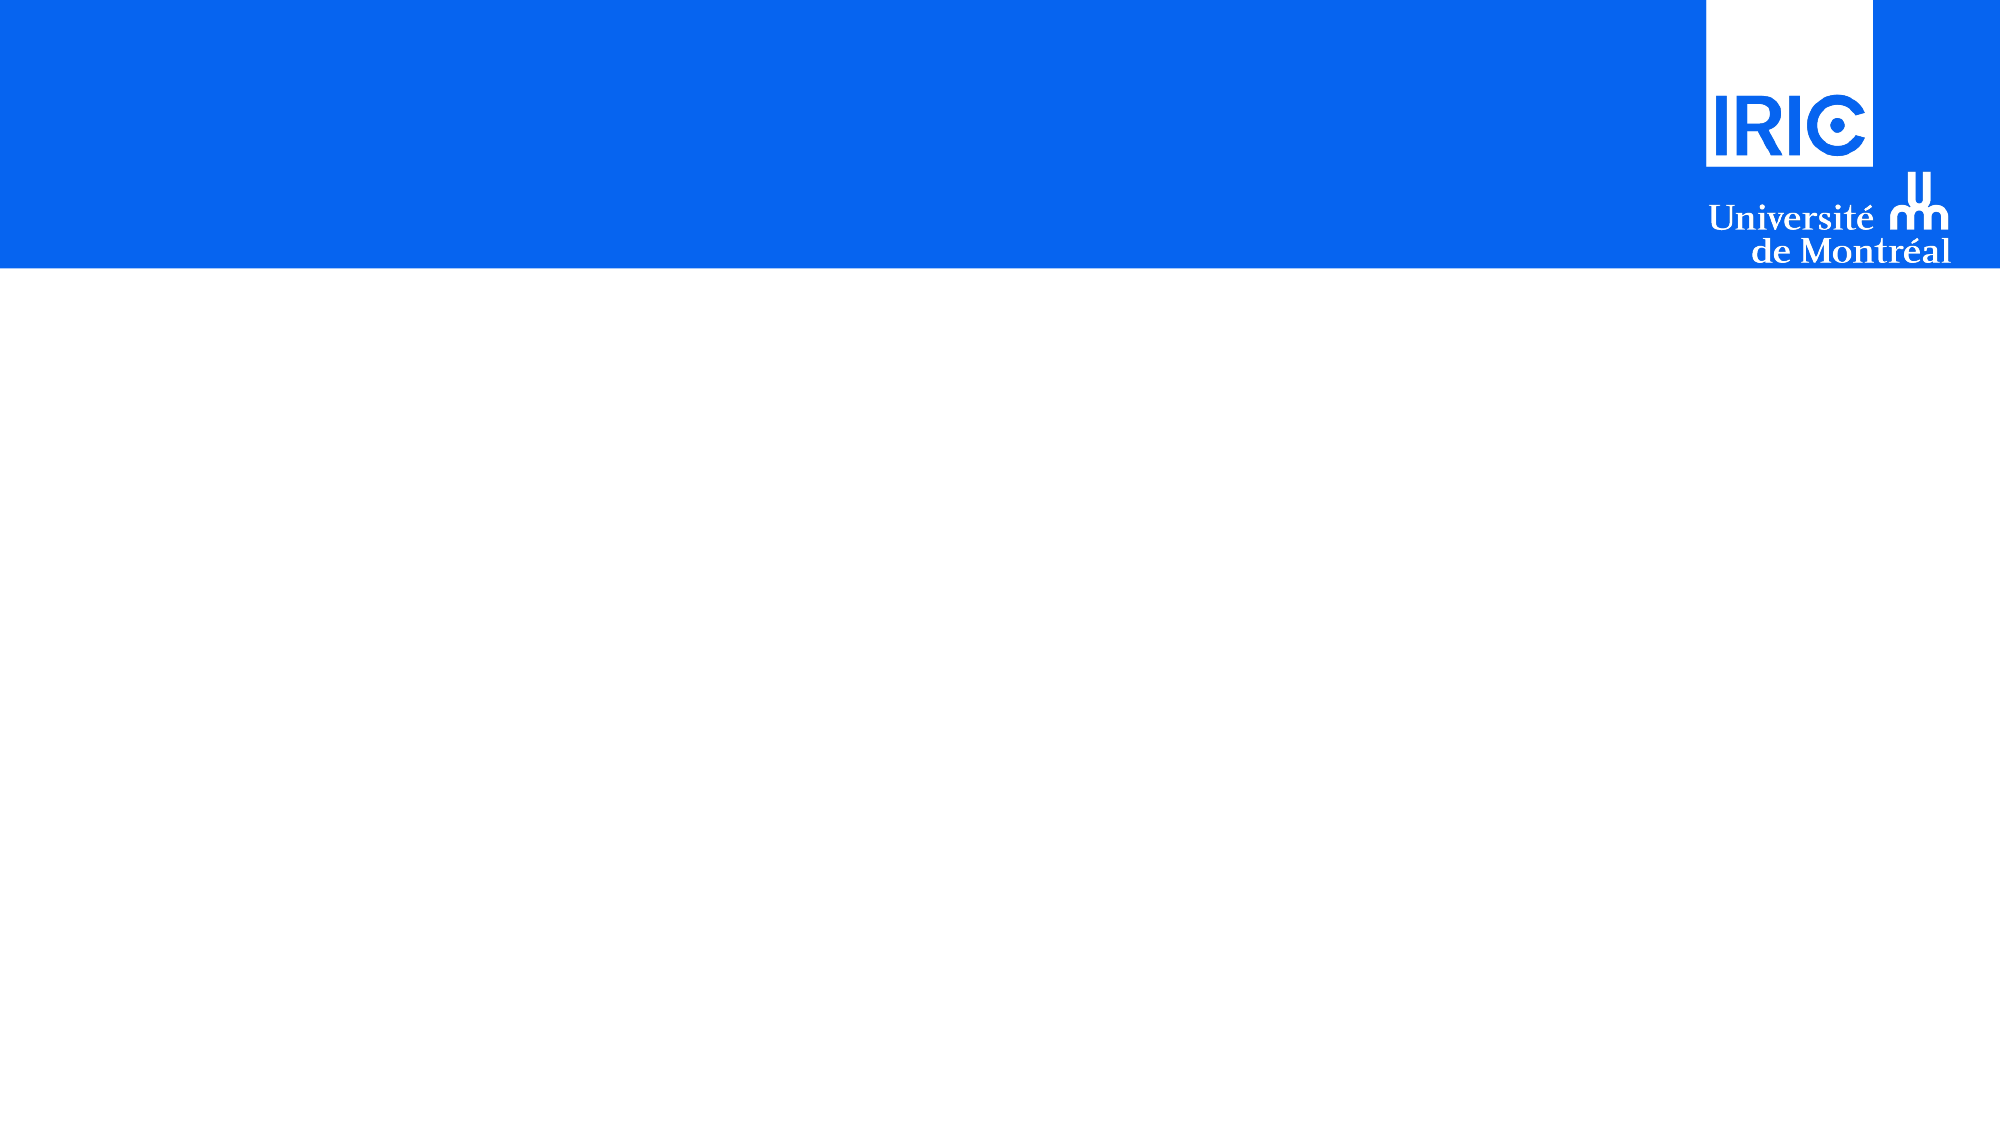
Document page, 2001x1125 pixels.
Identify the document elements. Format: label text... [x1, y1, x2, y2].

picture [1900, 0, 1951, 263]
title Vestibulum a nisi sapien nulla [93, 0, 1900, 265]
